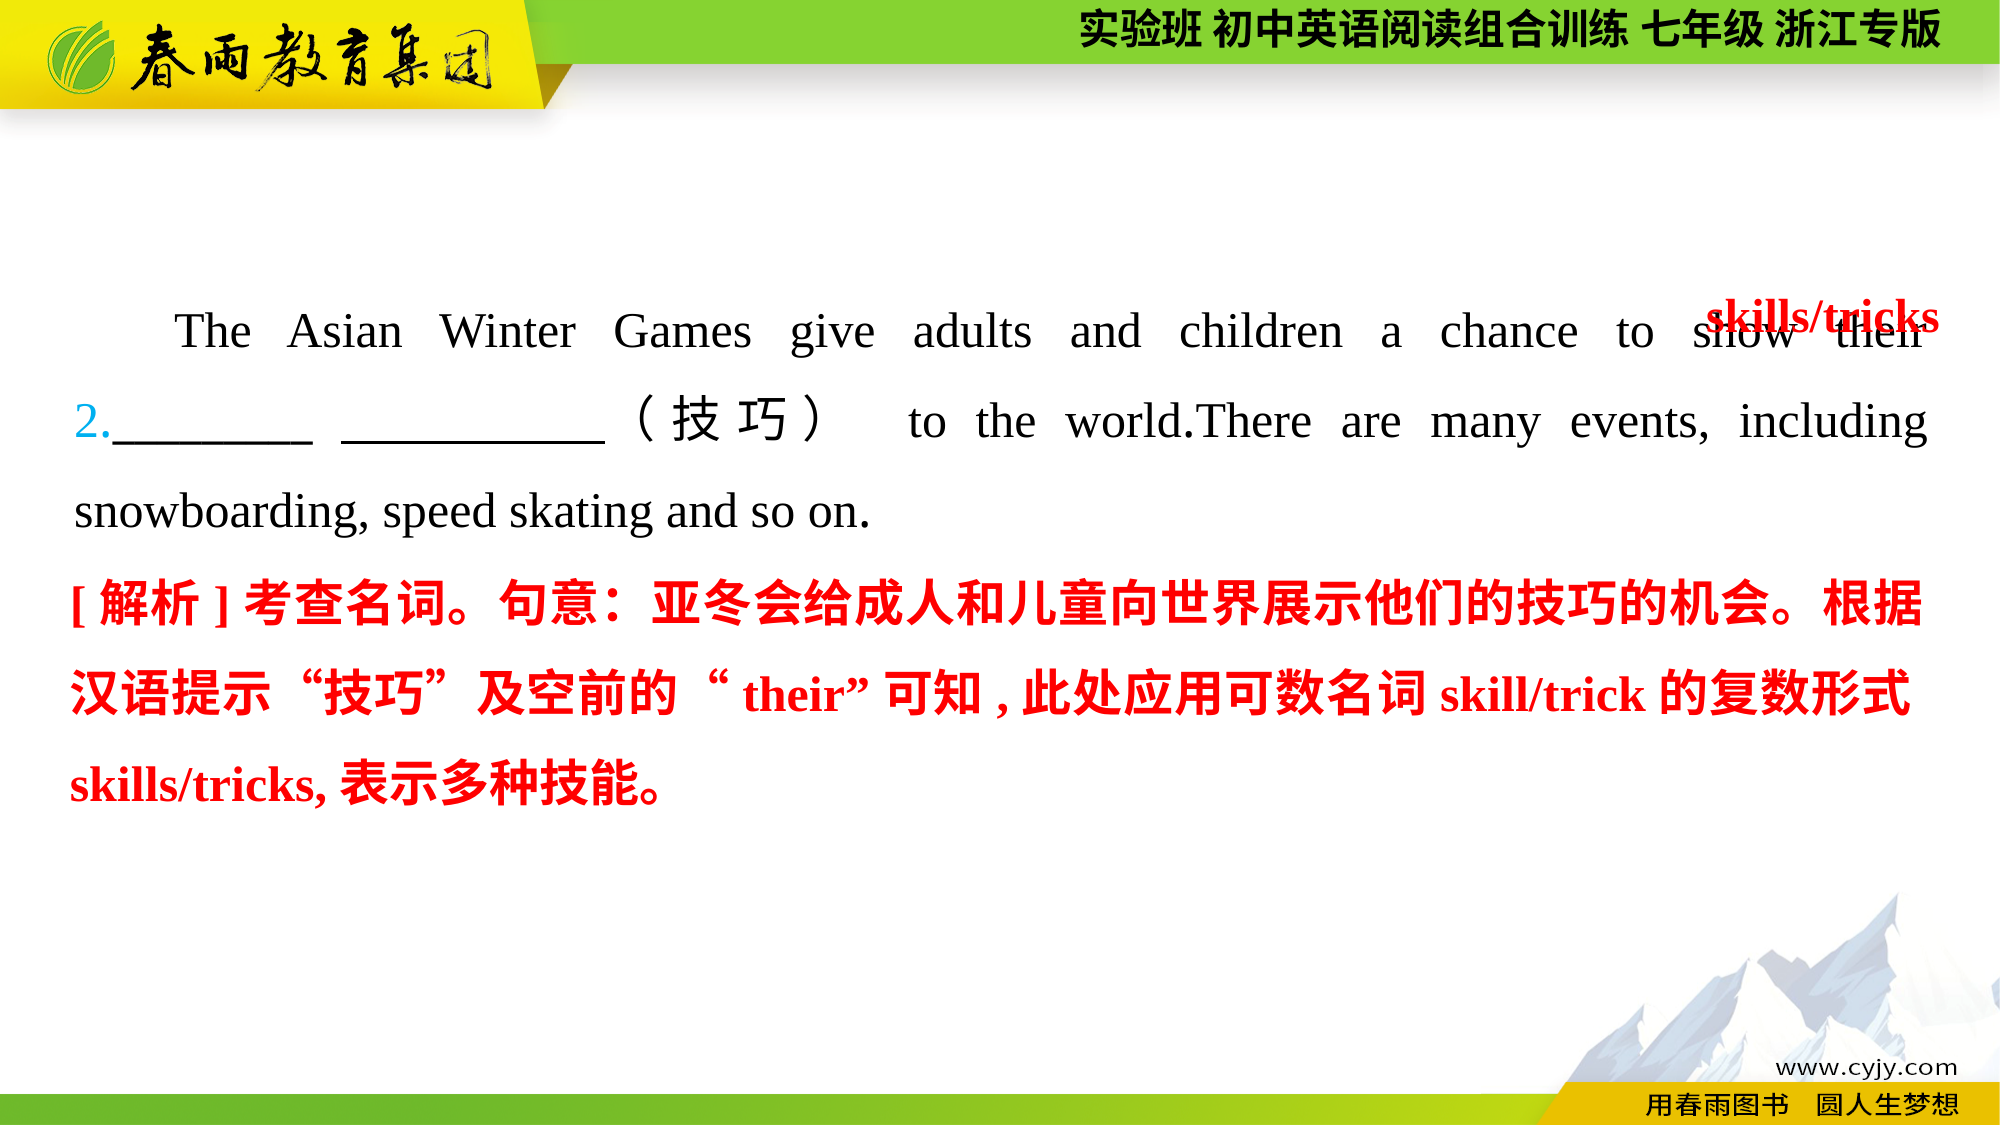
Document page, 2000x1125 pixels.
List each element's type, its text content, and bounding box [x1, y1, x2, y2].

picture [0, 0, 2000, 1125]
list The Asian Winter Games give adults and children a chance to show their 2._________ （技巧） to the world.There are many events, including snowboarding, speed skating and so on. [59, 259, 1944, 536]
text_box skills/tricks [1691, 277, 1956, 350]
text_box [解析]考查名词。句意：亚冬会给成人和儿童向世界展示他们的技巧的机会。根据汉语提示“技巧”及空前的“their”可知,此处应用可数名词skill/trick的复数形式skills/tricks,表示多种技能。 [54, 534, 1939, 820]
